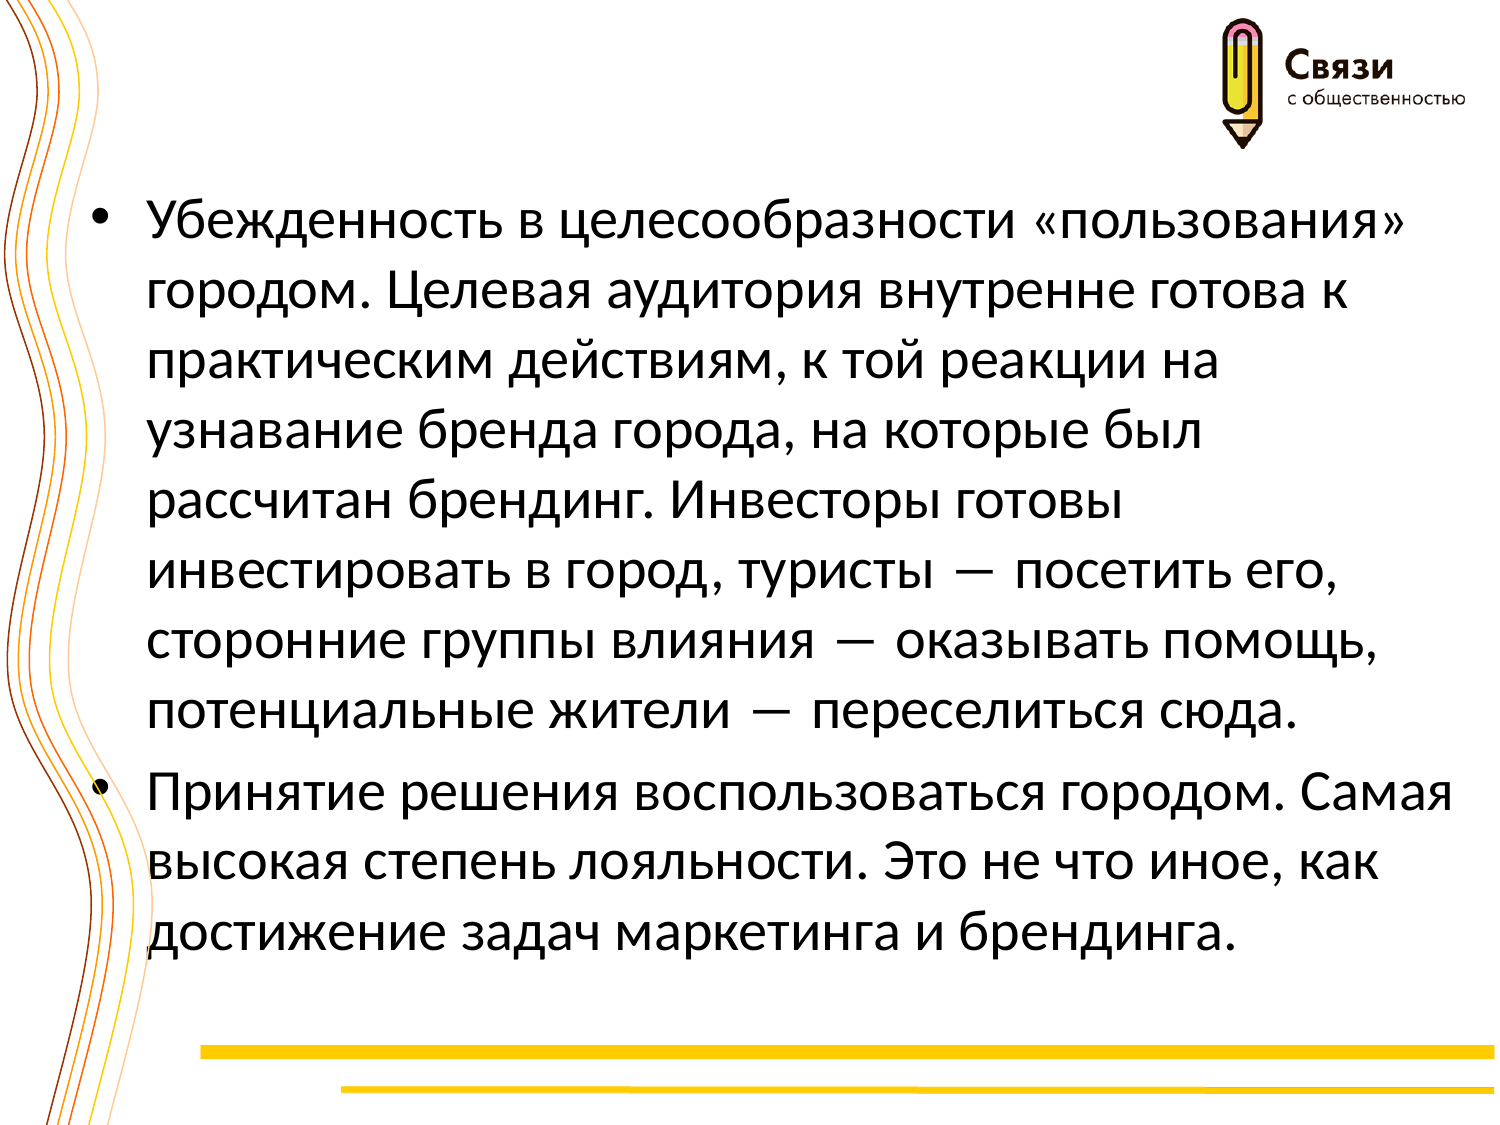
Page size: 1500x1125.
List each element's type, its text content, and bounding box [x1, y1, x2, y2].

picture [1222, 18, 1472, 150]
list Убежденность в целесообразности «пользования» городом. Целевая аудитория внутренне готова к практическим действиям, к той реакции на узнавание бренда города, на которые был рассчитан брендинг. Инвесторы готовы инвестировать в город, туристы ― посетить его, сторонние группы влияния ― оказывать помощь, потенциальные жители ― переселиться сюда. Принятие решения воспользоваться городом. Самая высокая степень лояльности. Это не что иное, как достижение задач маркетинга и брендинга. [213, 172, 1472, 1005]
picture [339, 1086, 1495, 1095]
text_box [4, 0, 207, 1125]
picture [199, 1045, 1495, 1059]
